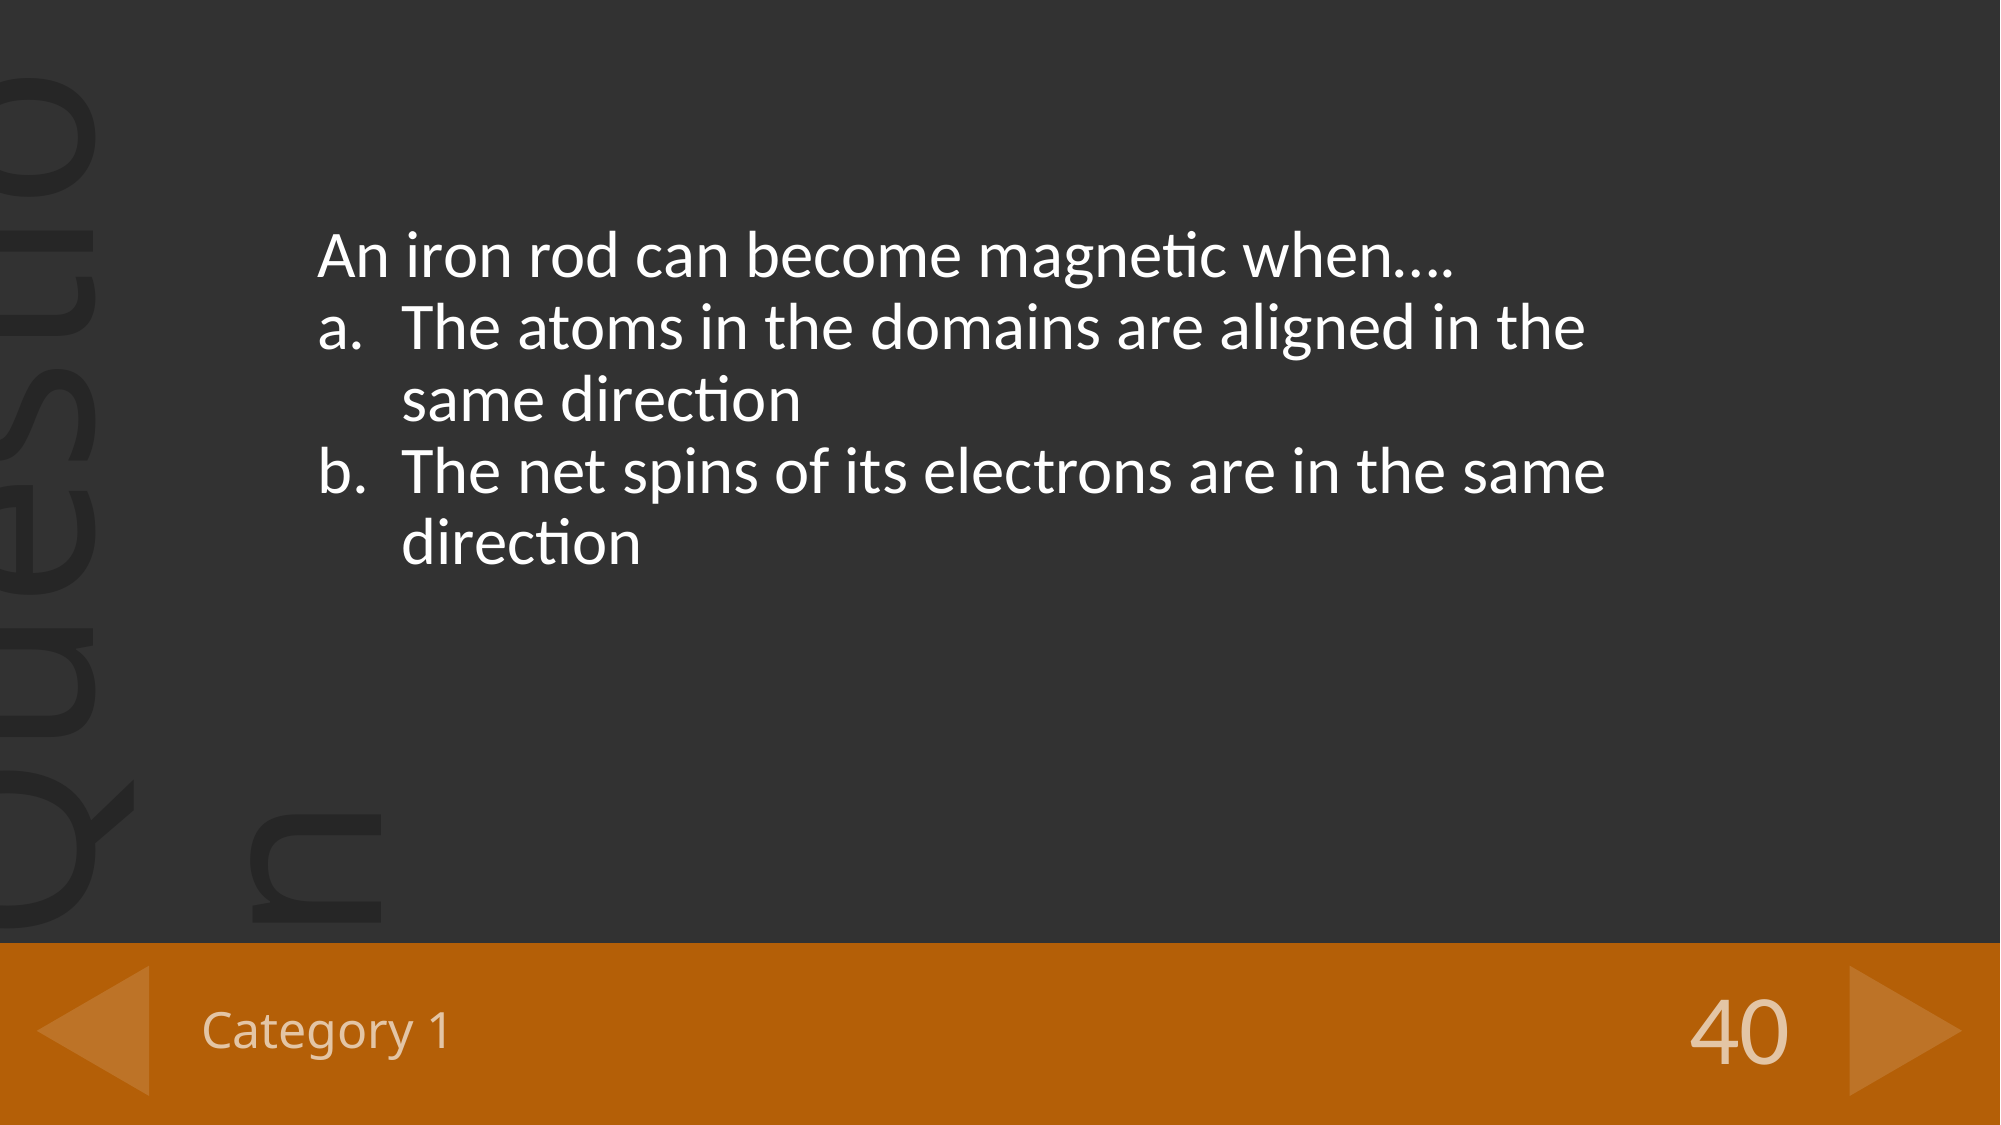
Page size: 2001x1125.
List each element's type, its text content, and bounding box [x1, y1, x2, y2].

list 40 [1494, 967, 1806, 1097]
list An iron rod can become magnetic when…. The atoms in the domains are aligned in the same direction The net spins of its electrons are in the same direction [302, 307, 1760, 636]
title Category 1 [185, 967, 1494, 1097]
